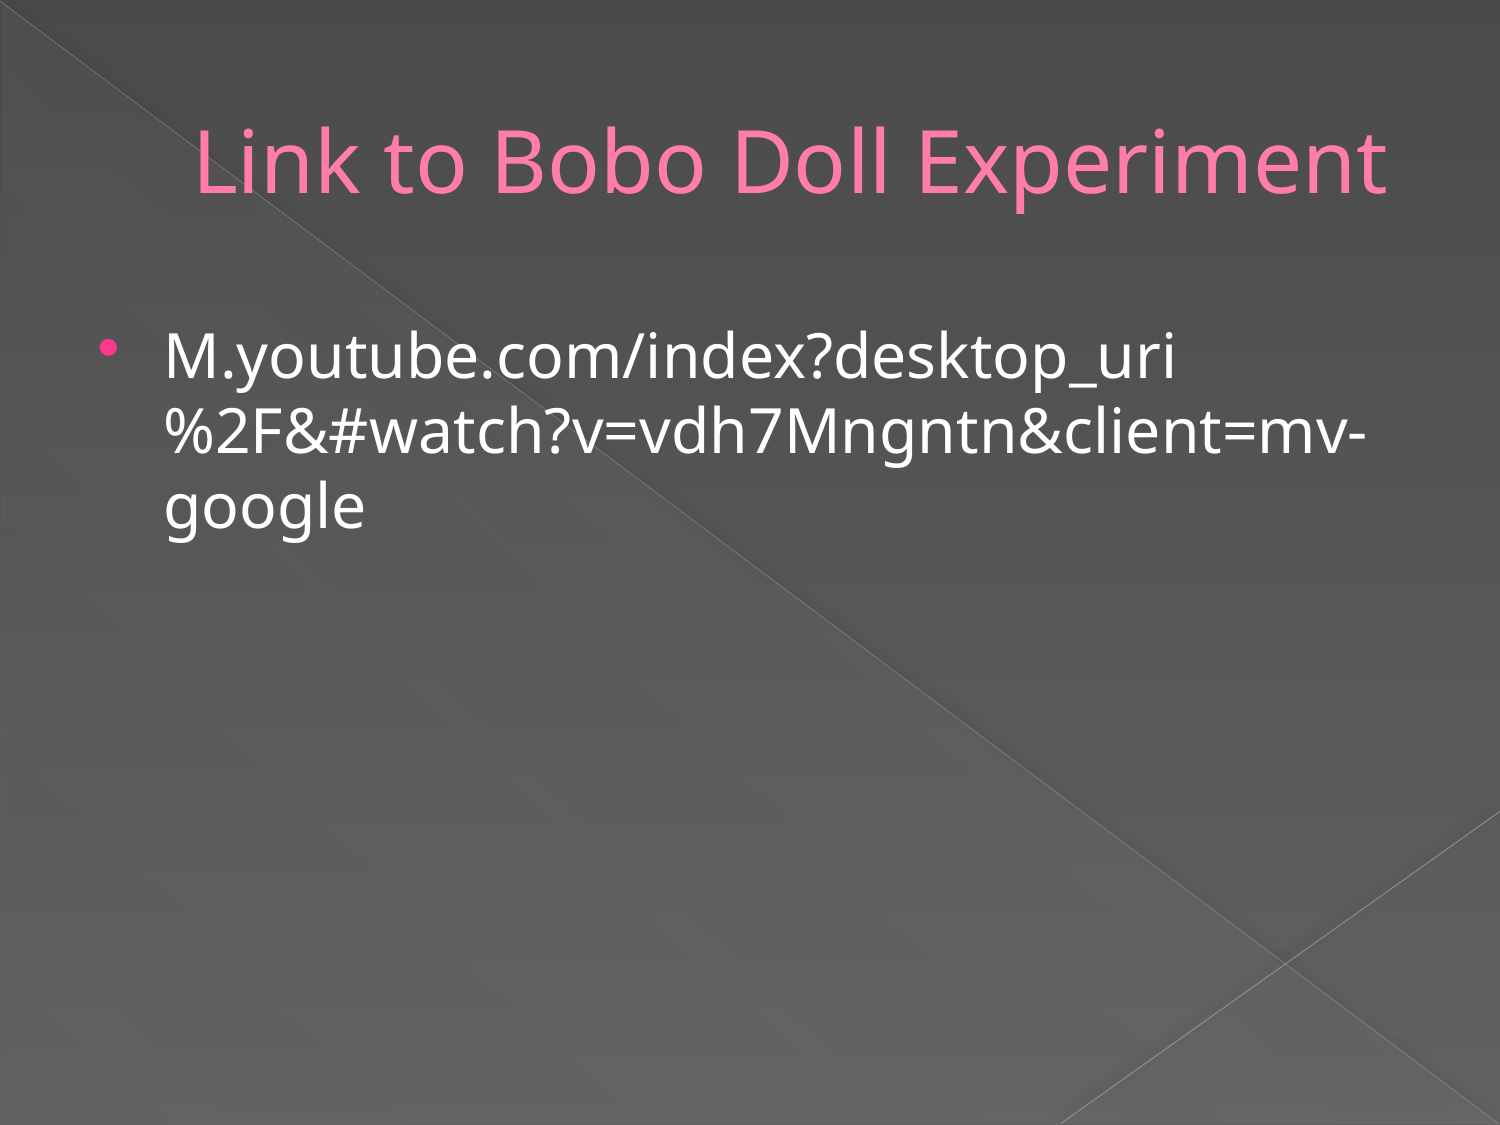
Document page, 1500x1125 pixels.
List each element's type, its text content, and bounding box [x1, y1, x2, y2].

list M.youtube.com/index?desktop_uri%2F&#watch?v=vdh7Mngntn&client=mv-google [75, 308, 1425, 1059]
title Link to Bobo Doll Experiment [75, 43, 1425, 274]
